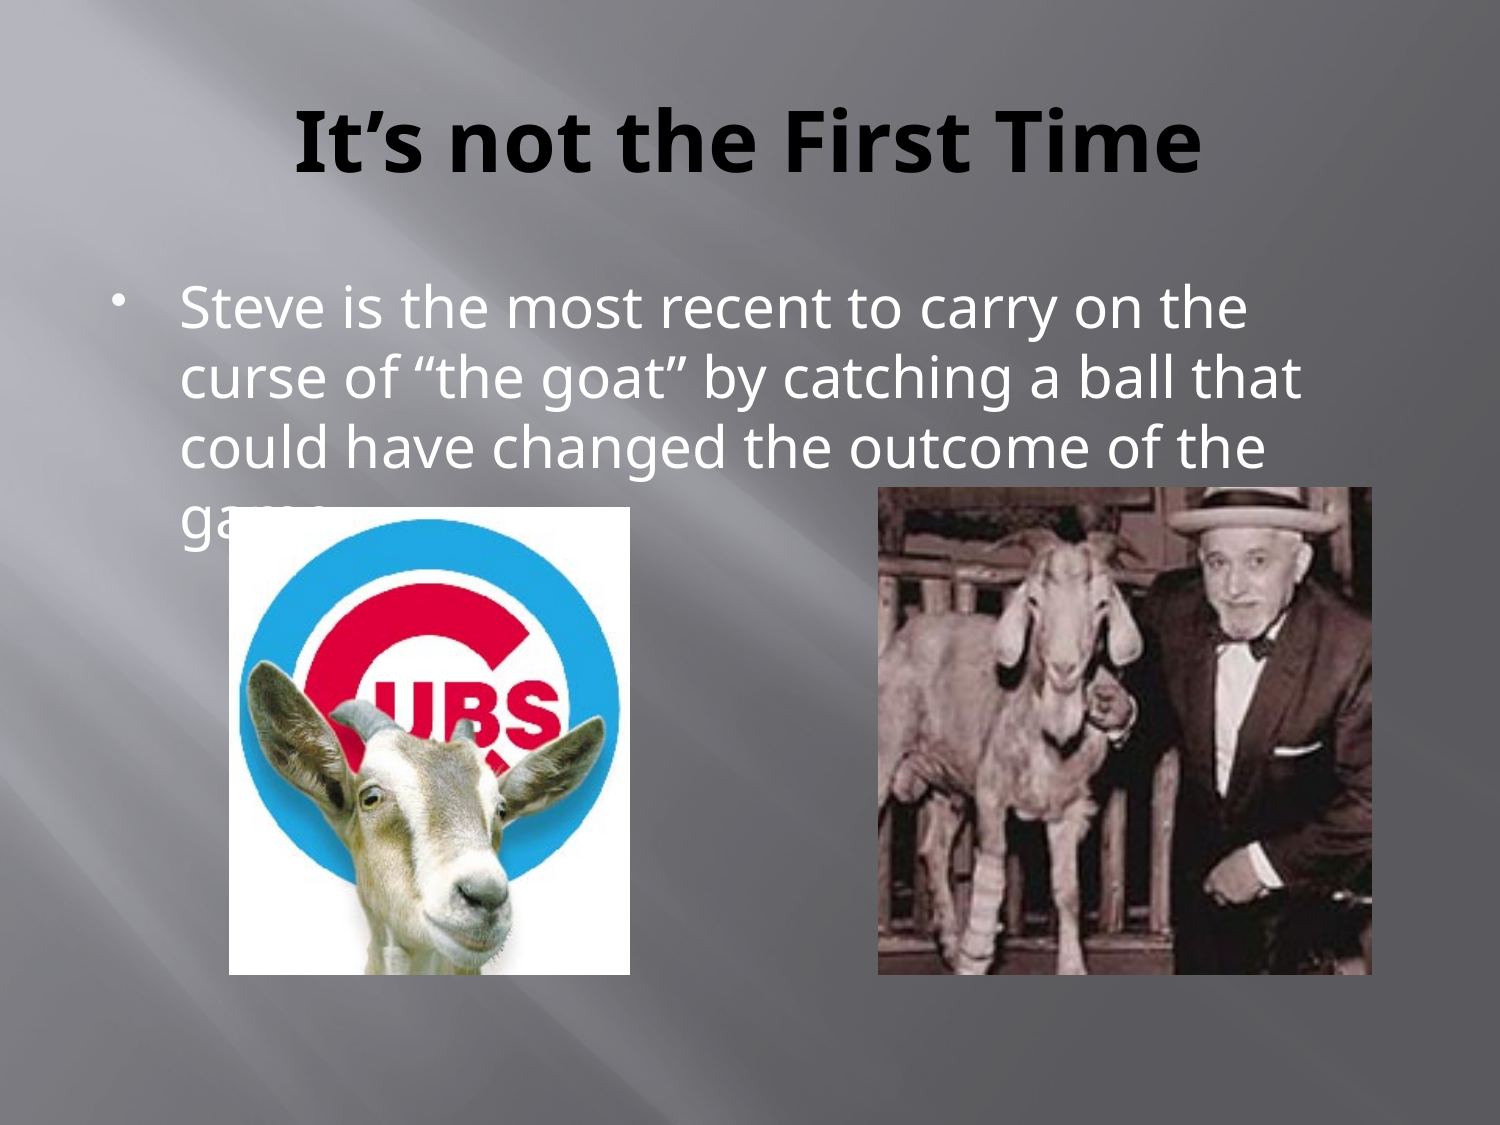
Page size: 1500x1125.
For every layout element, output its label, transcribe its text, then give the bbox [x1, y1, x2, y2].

picture [228, 507, 630, 976]
list Steve is the most recent to carry on the curse of “the goat” by catching a ball that could have changed the outcome of the game. [75, 262, 1425, 600]
title It’s not the First Time [75, 45, 1425, 233]
picture [878, 487, 1373, 976]
